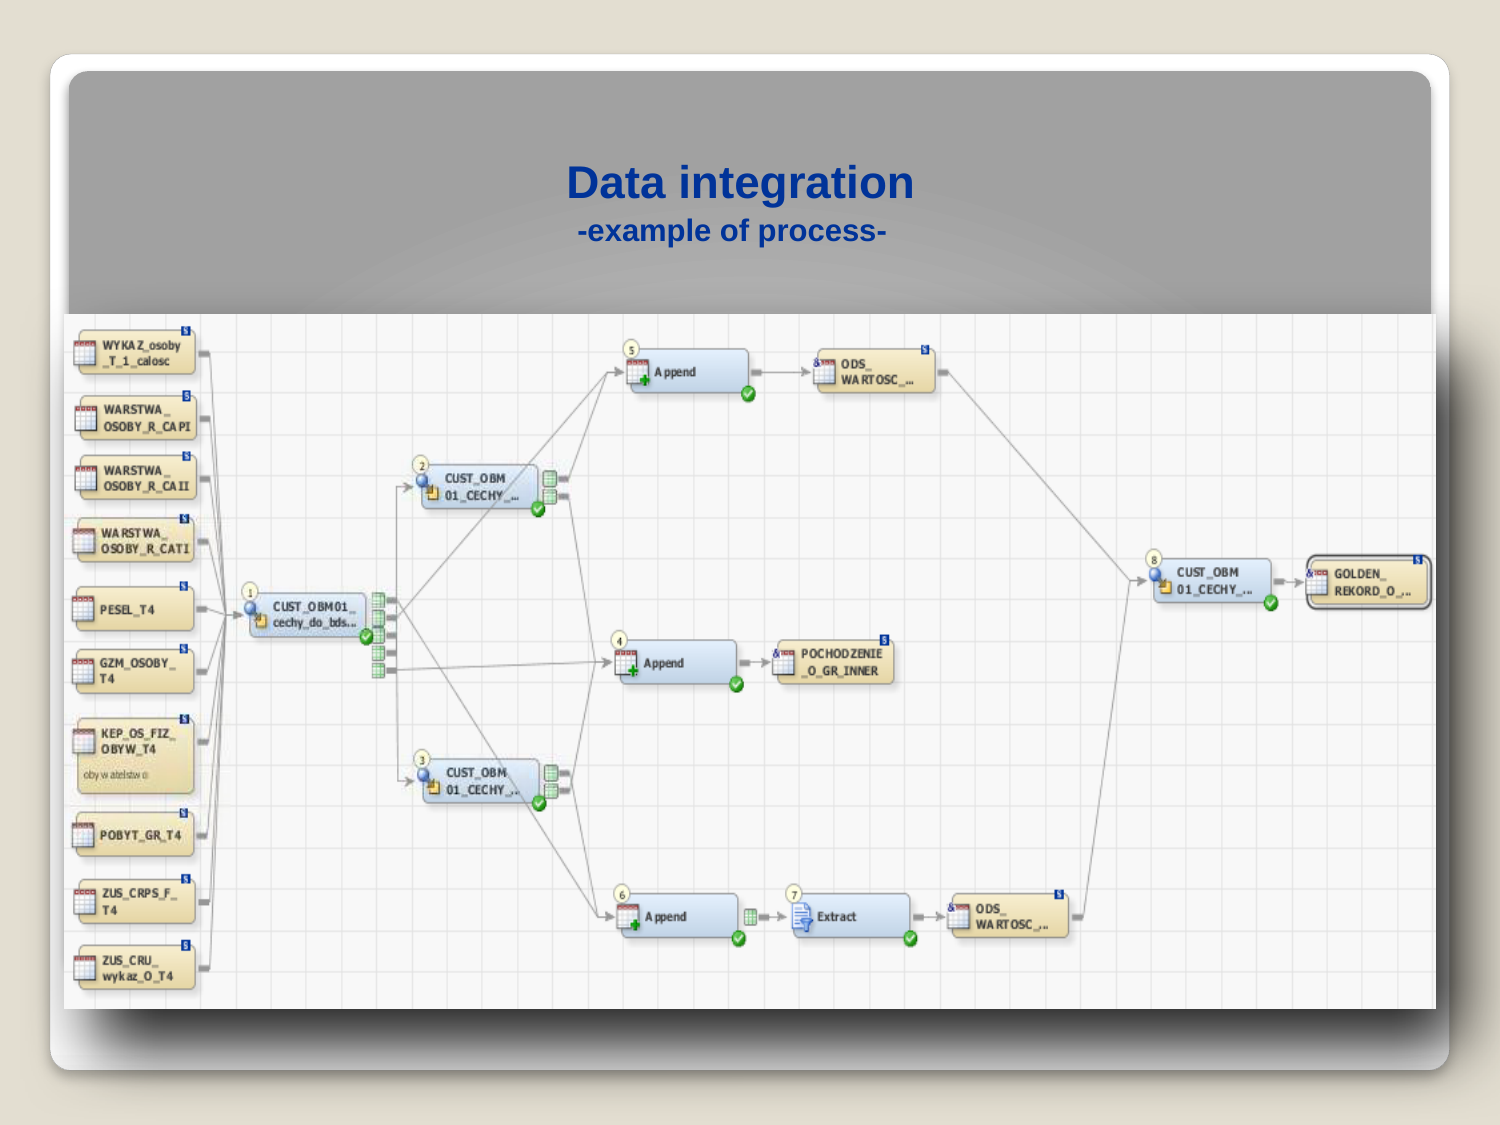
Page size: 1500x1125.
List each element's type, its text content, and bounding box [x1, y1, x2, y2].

picture [64, 314, 1436, 1009]
title Data integration -example of process- [76, 78, 1388, 256]
